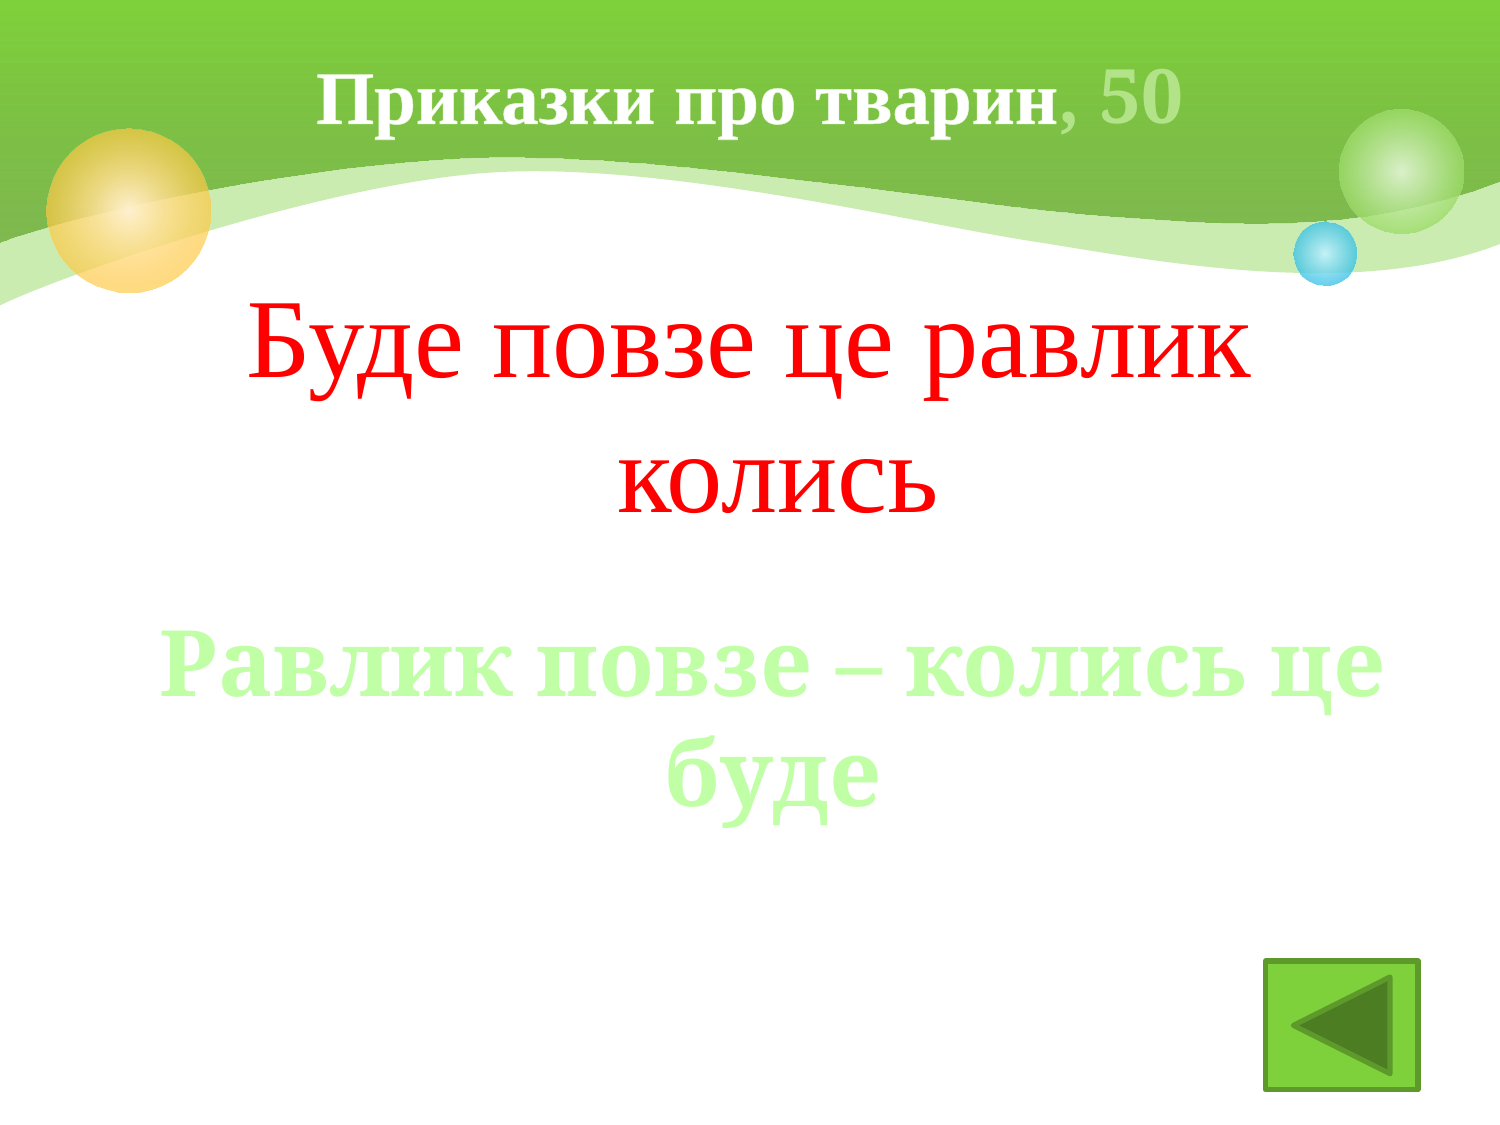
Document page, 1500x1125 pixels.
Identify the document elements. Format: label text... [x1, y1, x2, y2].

text_box Равлик повзе – колись це буде [105, 597, 1442, 833]
text_box [1263, 958, 1421, 1092]
list Буде повзе це равлик колись [75, 257, 1425, 1001]
title Приказки про тварин, 50 [75, 0, 1425, 188]
